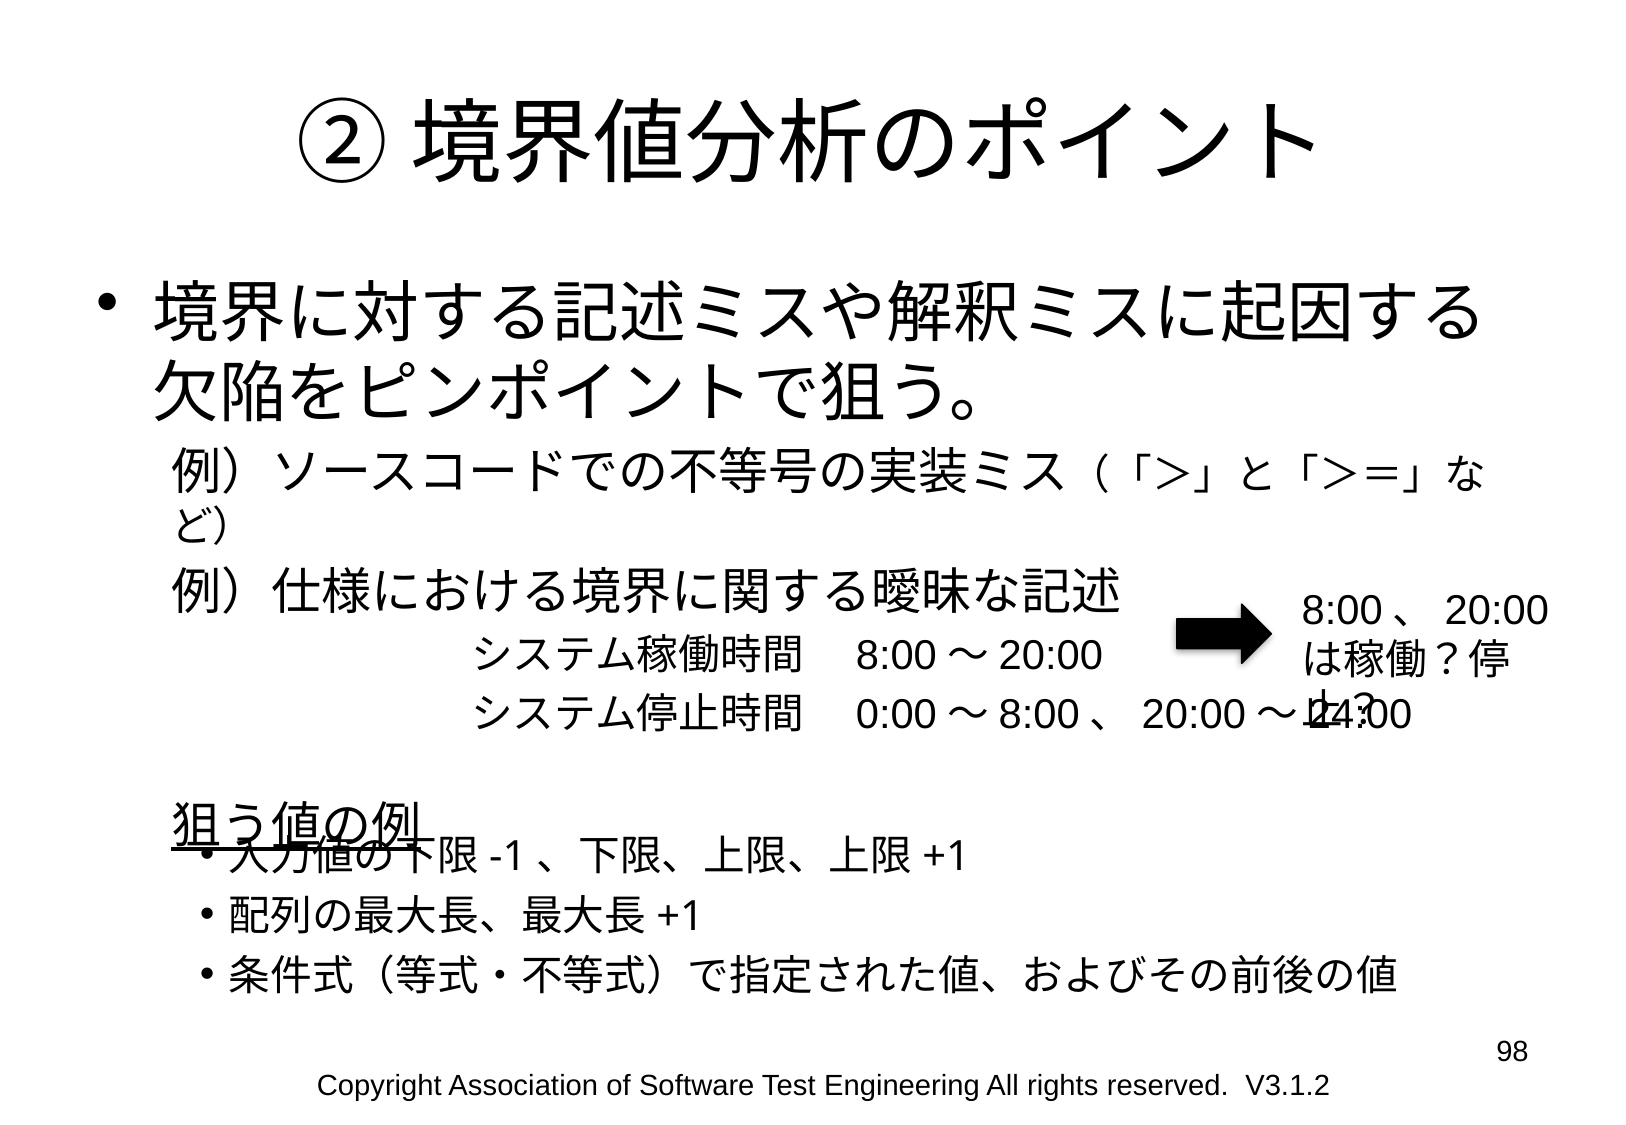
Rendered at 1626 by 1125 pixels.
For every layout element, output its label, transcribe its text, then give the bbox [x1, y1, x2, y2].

slide_number 98 [1164, 1024, 1544, 1103]
text_box 8:00、20:00は稼働？停止？ [1286, 575, 1572, 741]
text_box [1176, 603, 1272, 664]
list 境界に対する記述ミスや解釈ミスに起因する欠陥をピンポイントで狙う。 例）ソースコードでの不等号の実装ミス（「＞」と「＞＝」など） 例）仕様における境界に関する曖昧な記述 システム稼働時間 8:00～20:00 システム停止時間 0:00～8:00、20:00～24:00 狙う値の例 [80, 262, 1569, 1006]
footer Copyright Association of Software Test Engineering All rights reserved. V3.1.2 [233, 1058, 1416, 1103]
title ②境界値分析のポイント [80, 44, 1544, 233]
text_box 入力値の下限-1、下限、上限、上限+1 配列の最大長、最大長+1 条件式（等式・不等式）で指定された値、およびその前後の値 [185, 811, 1413, 1007]
